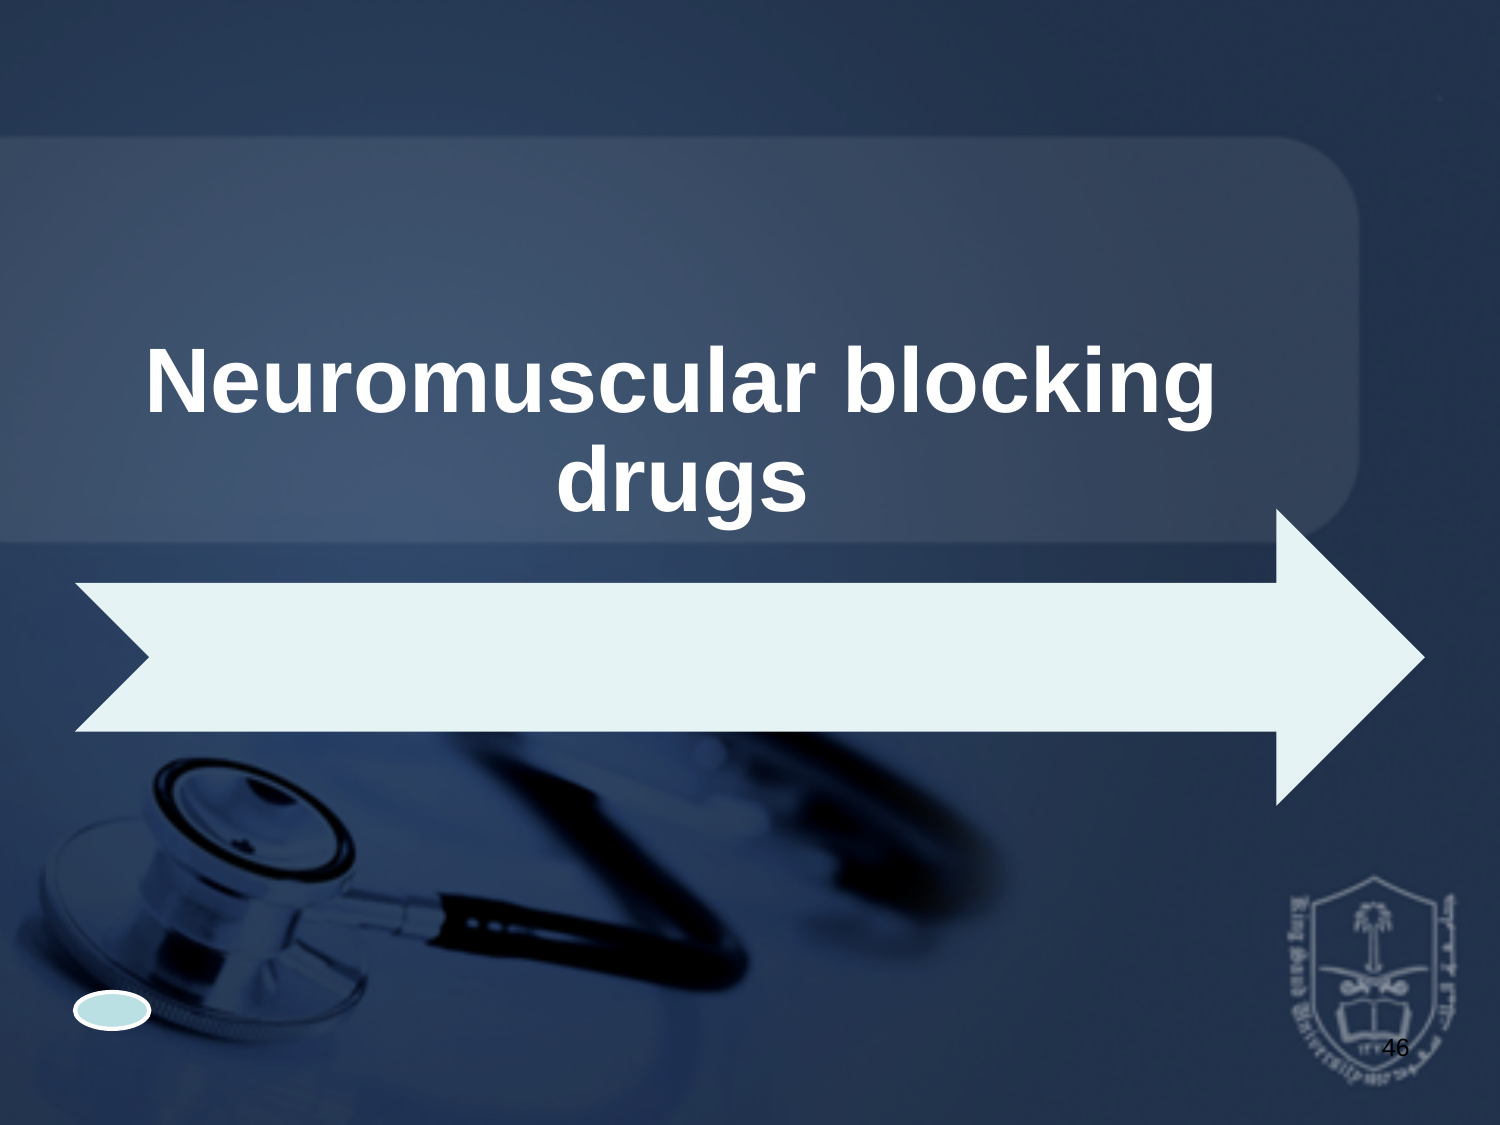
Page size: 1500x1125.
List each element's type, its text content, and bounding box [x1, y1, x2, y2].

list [74, 285, 1426, 1030]
picture [0, 0, 1500, 1125]
slide_number 46 [1074, 1035, 1426, 1103]
